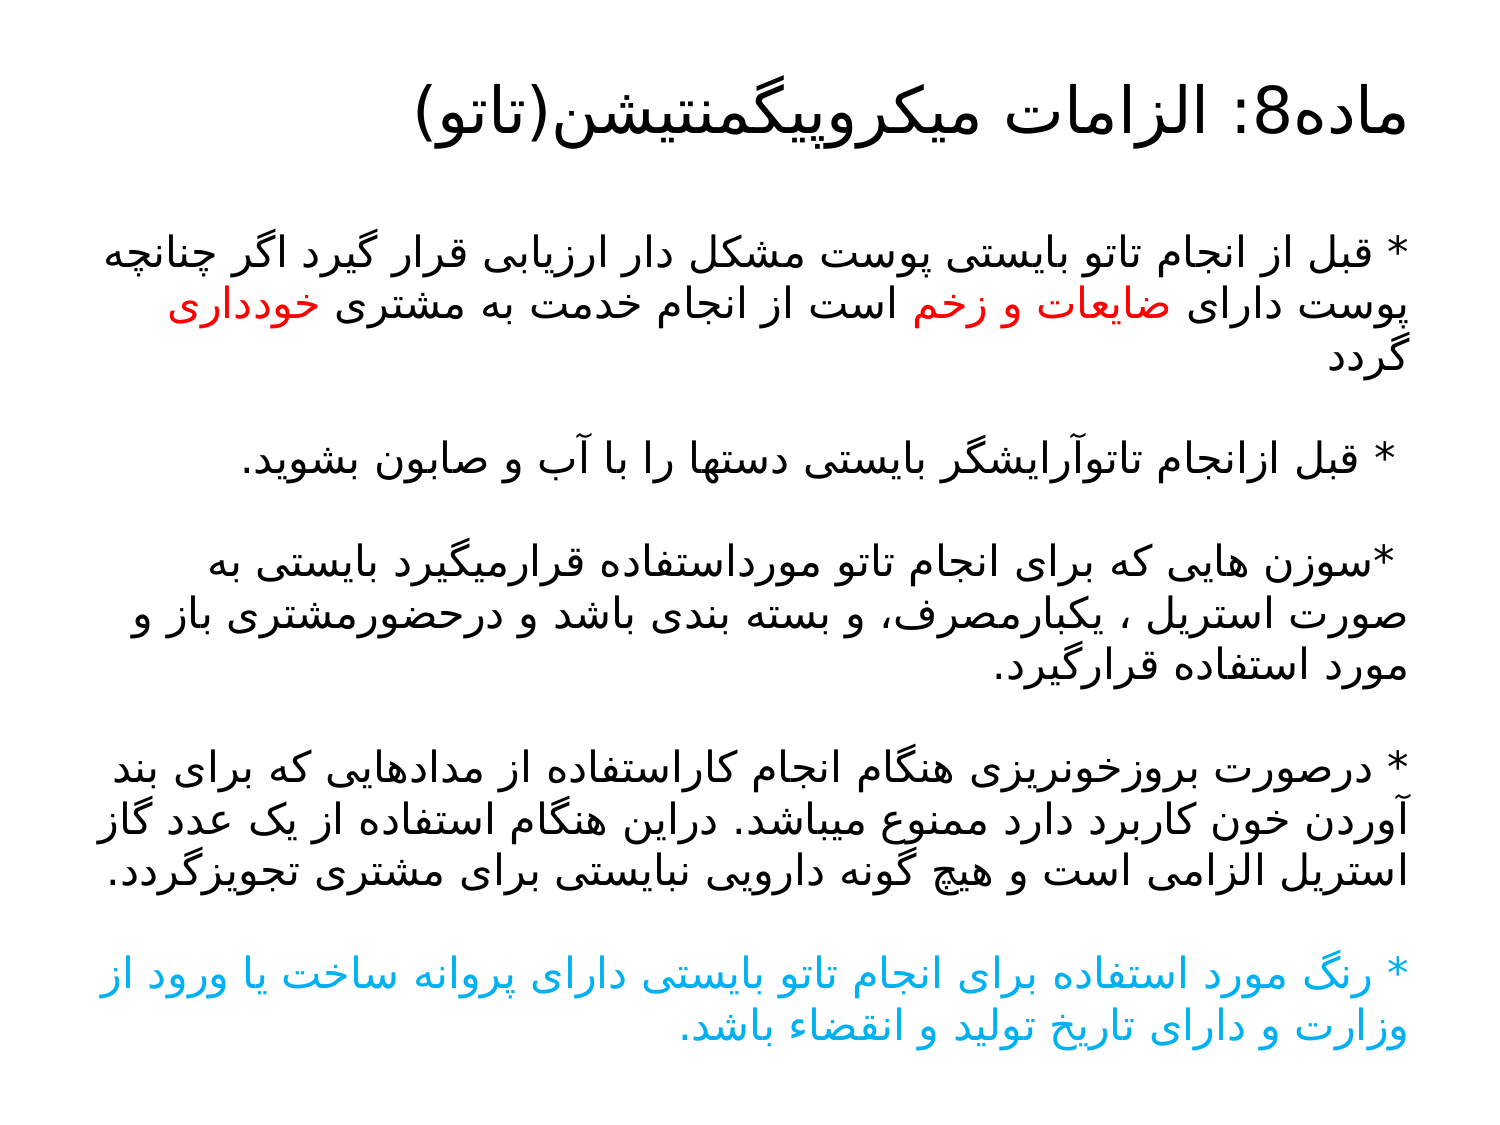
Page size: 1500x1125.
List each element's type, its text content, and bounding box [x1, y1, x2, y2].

title ماده8: الزامات میکروپیگمنتیشن(تاتو) * قبل از انجام تاتو بایستی پوست مشکل دار ارزیابی قرار گیرد اگر چنانچه پوست دارای ضایعات و زخم است از انجام خدمت به مشتری خودداری گردد * قبل ازانجام تاتوآرایشگر بایستی دستها را با آب و صابون بشوید. *سوزن هایی که برای انجام تاتو مورداستفاده قرارمیگیرد بایستی به صورت استریل ، یکبارمصرف، و بسته بندی باشد و درحضورمشتری باز و مورد استفاده قرارگیرد. * درصورت بروزخونریزی هنگام انجام کاراستفاده از مدادهایی که برای بند آوردن خون کاربرد دارد ممنوع میباشد. دراین هنگام استفاده از یک عدد گاز استریل الزامی است و هیچ گونه دارویی نبایستی برای مشتری تجویزگردد. * رنگ مورد استفاده برای انجام تاتو بایستی دارای پروانه ساخت یا ورود از وزارت و دارای تاریخ تولید و انقضاء باشد. [75, 45, 1425, 1125]
